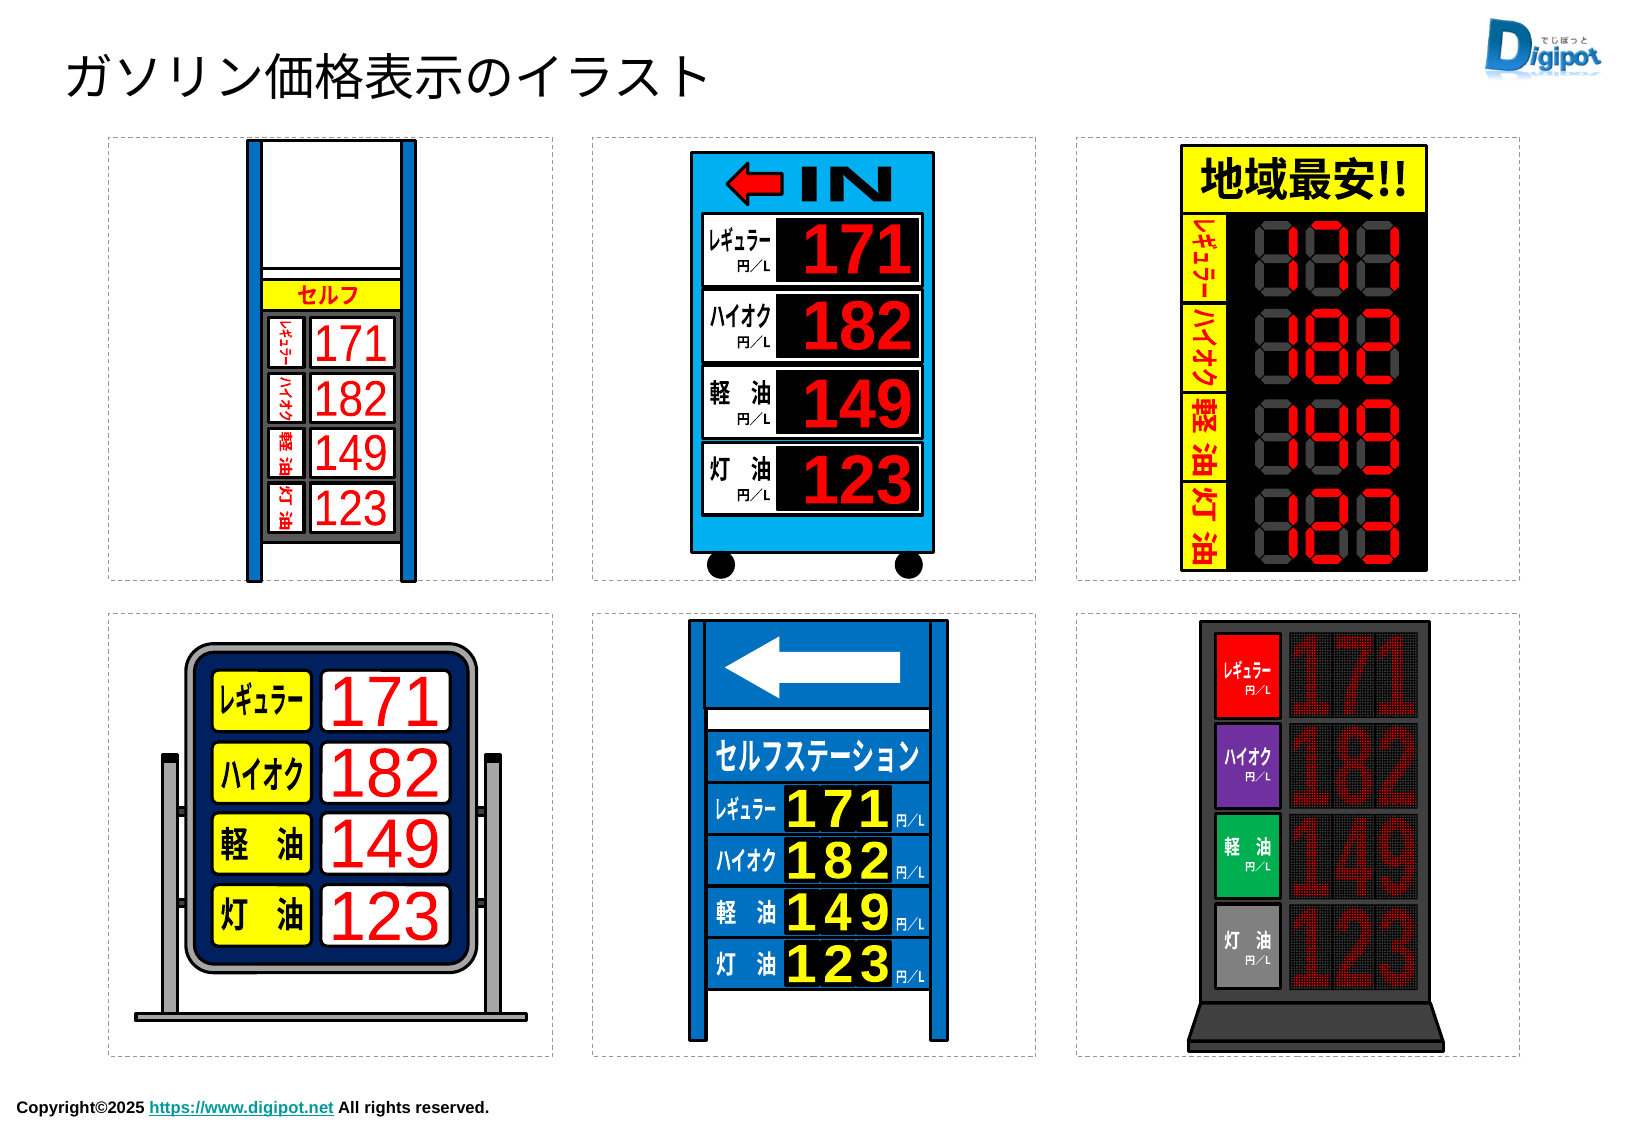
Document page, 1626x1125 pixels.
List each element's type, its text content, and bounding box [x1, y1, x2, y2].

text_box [691, 152, 934, 578]
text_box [1181, 145, 1427, 571]
picture [1485, 18, 1602, 82]
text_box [1188, 621, 1444, 1052]
text_box ガソリン価格表示のイラスト [49, 38, 728, 113]
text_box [246, 140, 416, 582]
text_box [135, 643, 527, 1022]
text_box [688, 620, 948, 1041]
